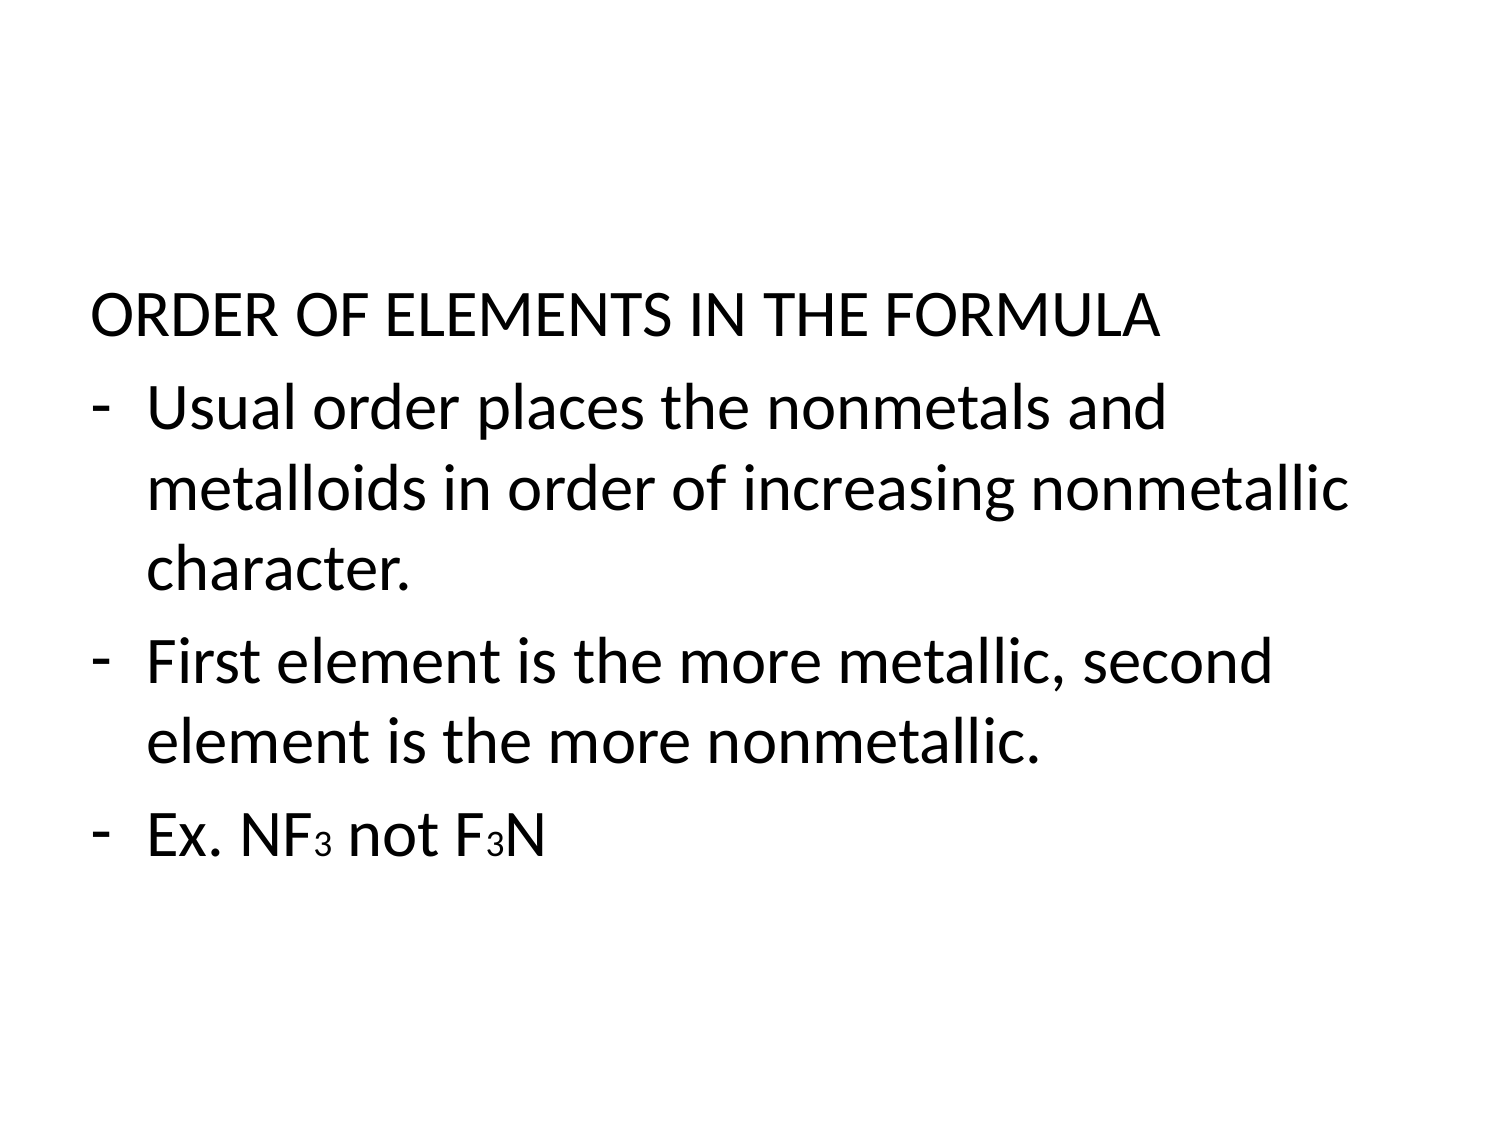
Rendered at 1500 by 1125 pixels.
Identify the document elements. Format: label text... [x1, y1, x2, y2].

list ORDER OF ELEMENTS IN THE FORMULA Usual order places the nonmetals and metalloids in order of increasing nonmetallic character. First element is the more metallic, second element is the more nonmetallic. Ex. NF3 not F3N [75, 262, 1425, 1005]
